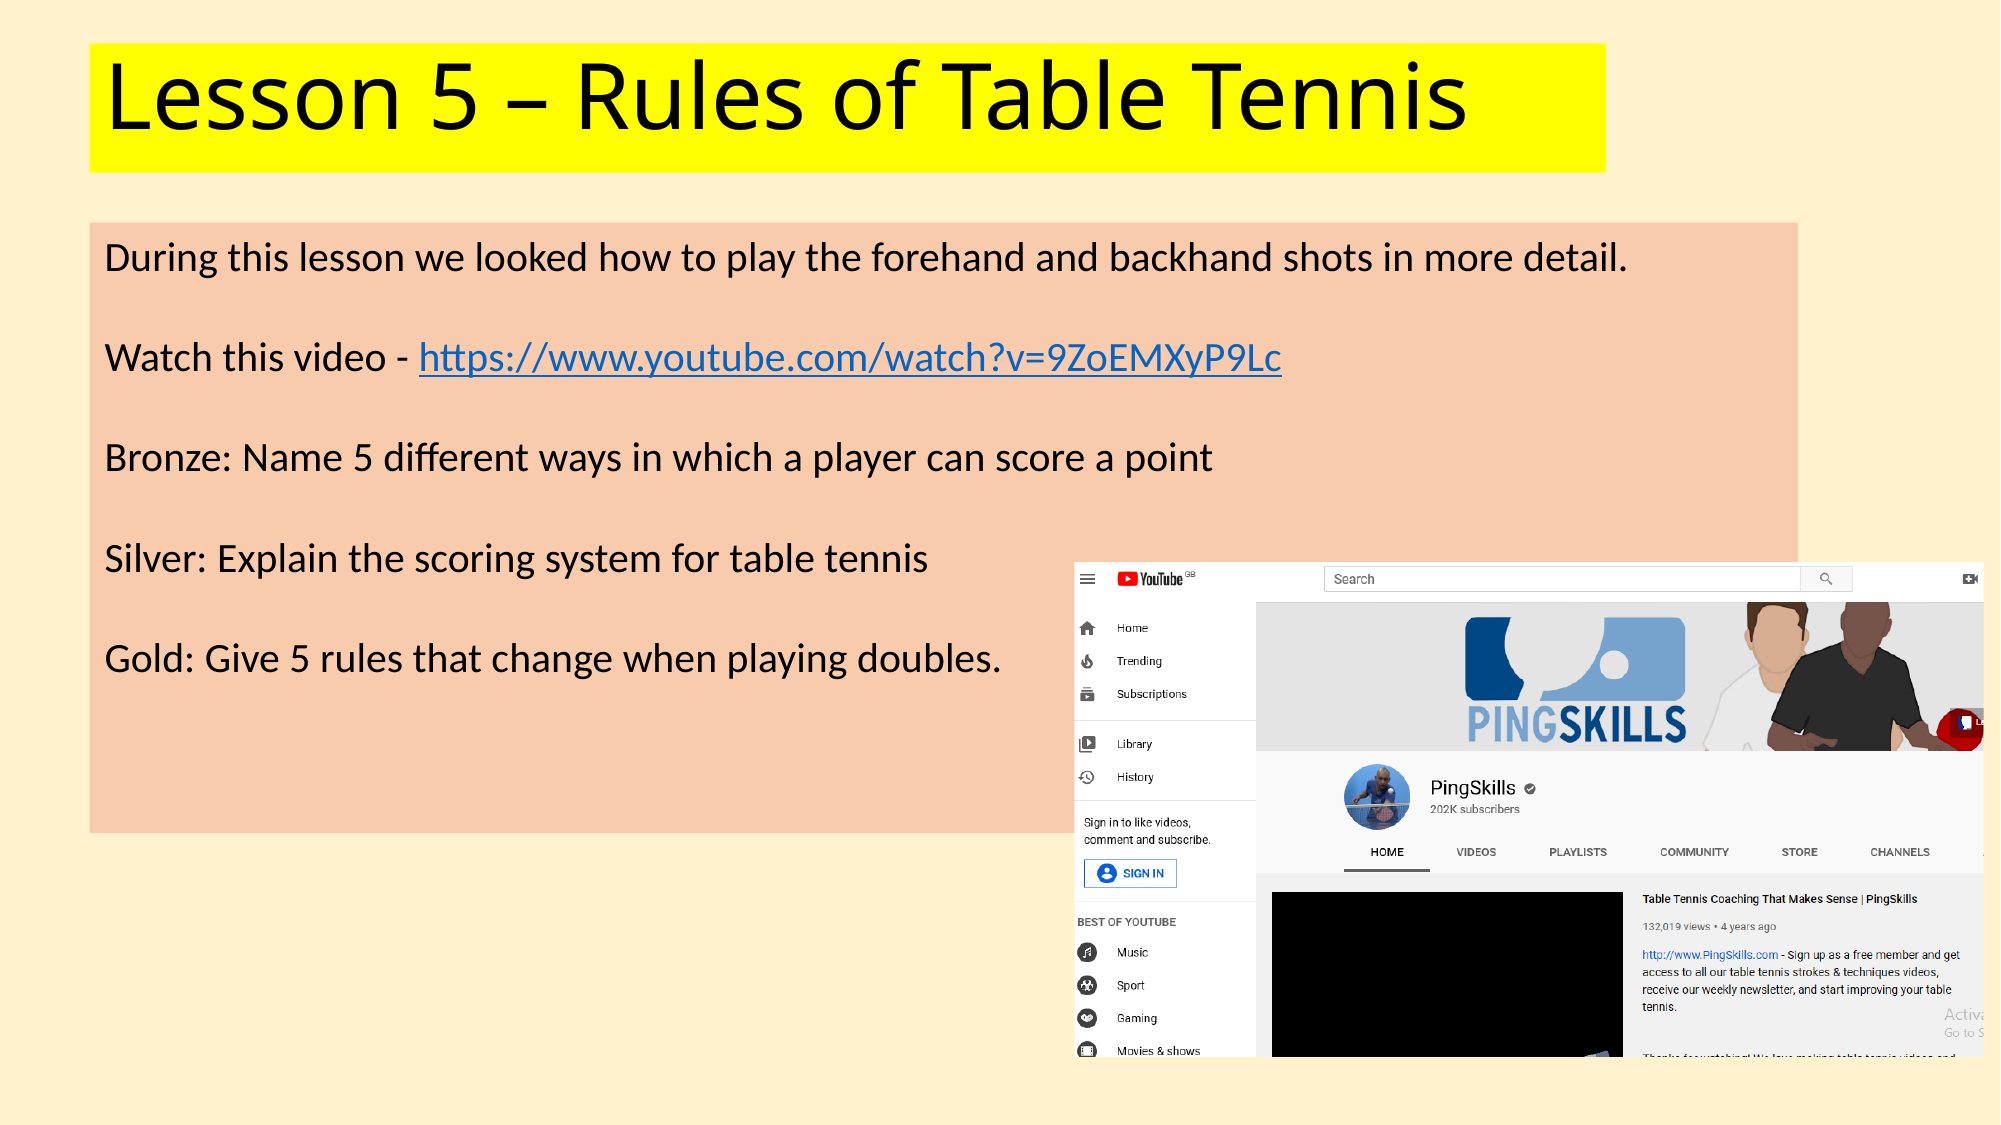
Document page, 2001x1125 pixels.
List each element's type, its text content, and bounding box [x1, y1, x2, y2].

picture [1074, 562, 1984, 1057]
text_box Lesson 5 – Rules of Table Tennis [89, 43, 1607, 173]
text_box During this lesson we looked how to play the forehand and backhand shots in more detail. Watch this video - https://www.youtube.com/watch?v=9ZoEMXyP9Lc Bronze: Name 5 different ways in which a player can score a point Silver: Explain the scoring system for table tennis Gold: Give 5 rules that change when playing doubles. [89, 222, 1798, 833]
